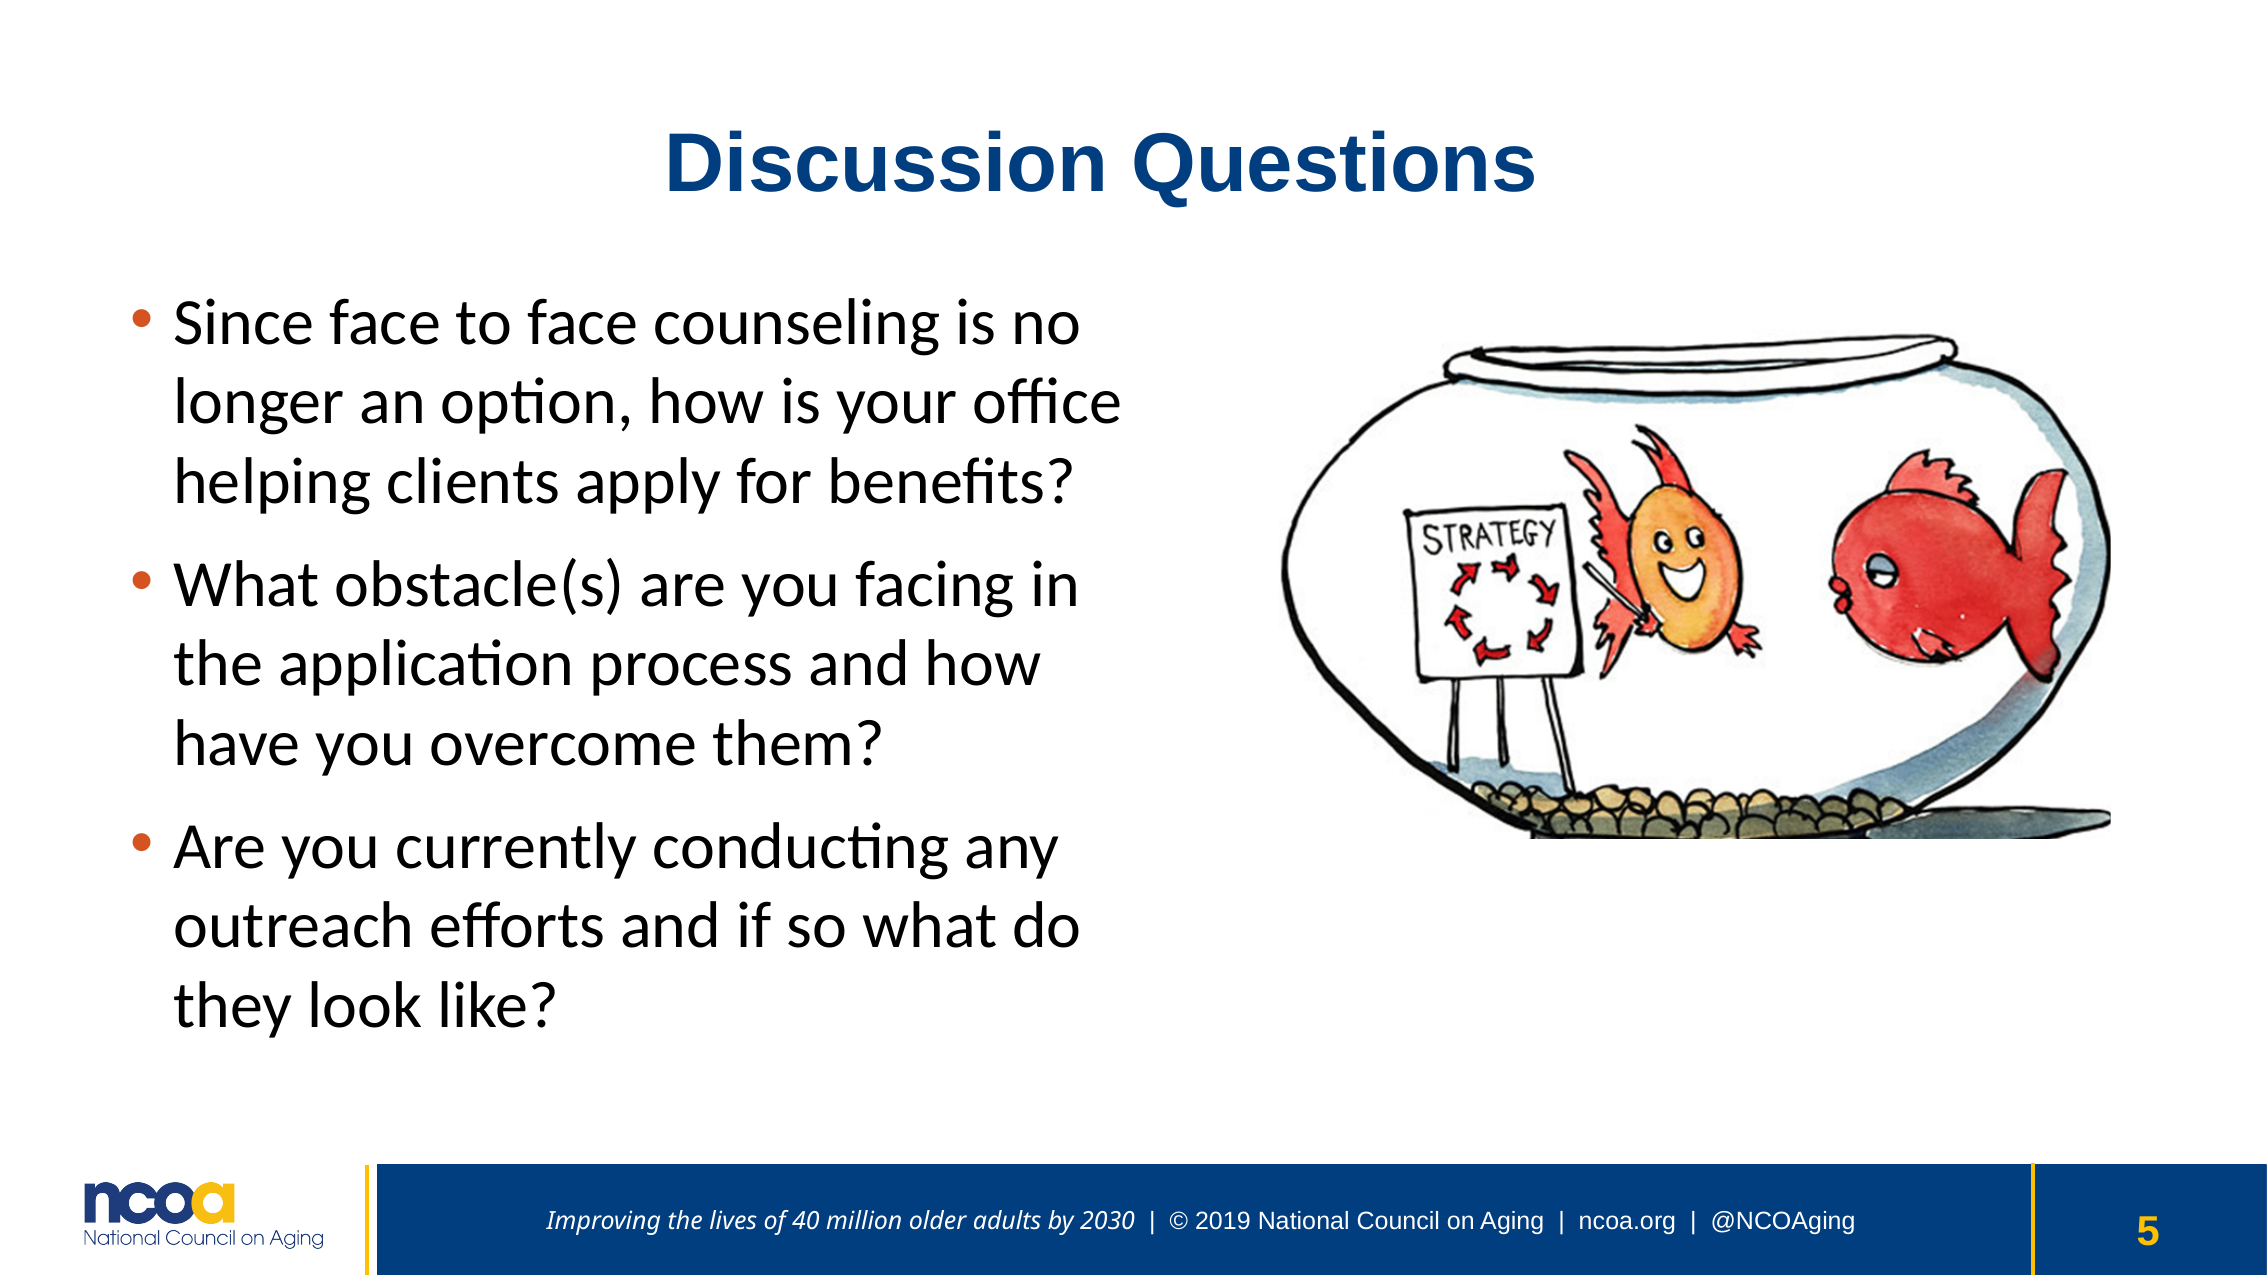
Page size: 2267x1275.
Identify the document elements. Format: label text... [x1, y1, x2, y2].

picture [1278, 329, 2111, 839]
title Discussion Questions [115, 59, 2111, 271]
picture [84, 1182, 323, 1249]
slide_number 5 [2029, 1181, 2267, 1275]
list Since face to face counseling is no longer an option, how is your office helping clients apply for benefits? What obstacle(s) are you facing in the application process and how have you overcome them? Are you currently conducting any outreach efforts and if so what do they look like? [115, 270, 1183, 1141]
